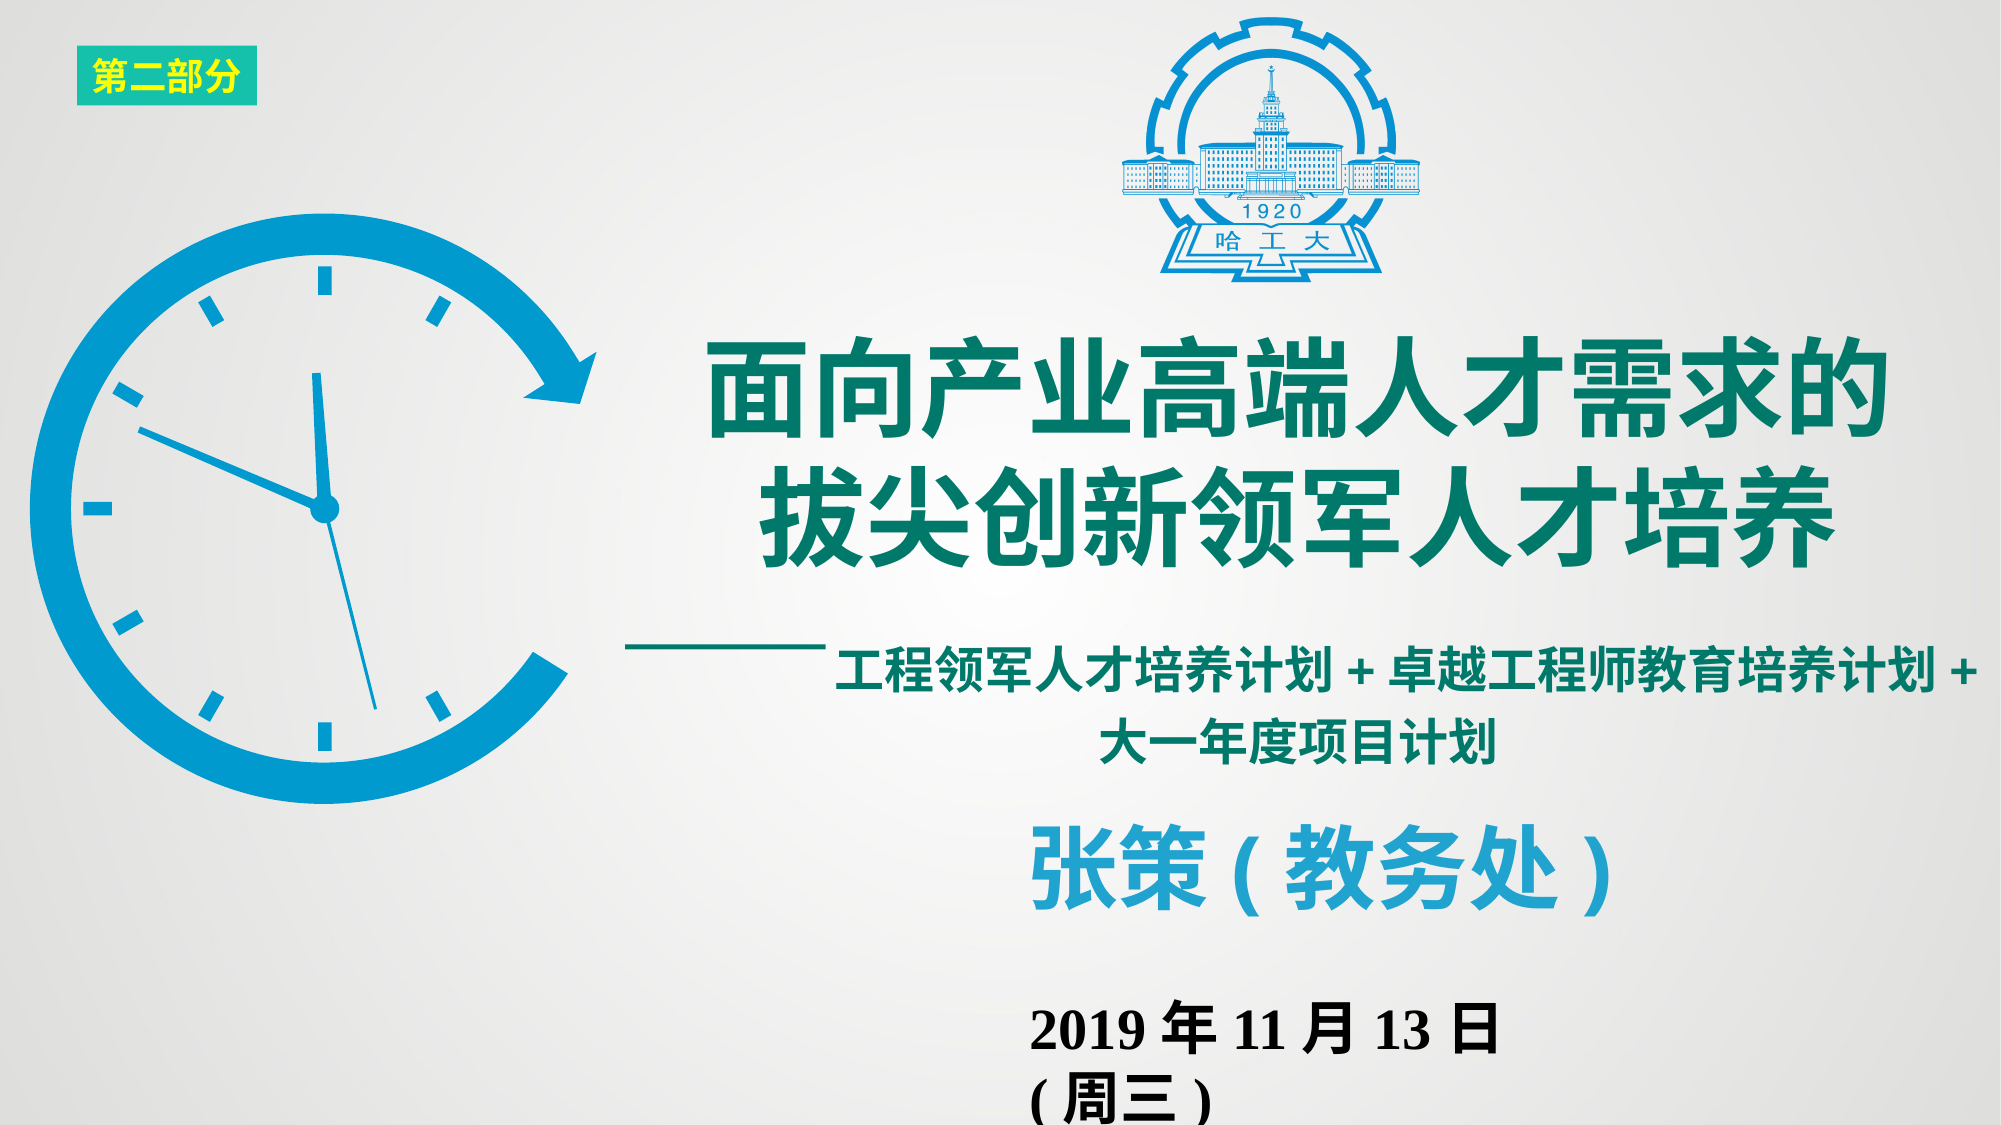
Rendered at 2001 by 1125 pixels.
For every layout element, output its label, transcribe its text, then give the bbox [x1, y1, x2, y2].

picture [0, 0, 2001, 1125]
text_box 张策(教务处) [638, 803, 2001, 929]
text_box 2019年11月13日(周三) [1014, 983, 1625, 1125]
title 面向产业高端人才需求的 拔尖创新领军人才培养 ——工程领军人才培养计划+卓越工程师教育培养计划+ 大一年度项目计划 [596, 474, 2000, 617]
text_box 第二部分 [77, 45, 257, 106]
text_box [29, 213, 597, 804]
